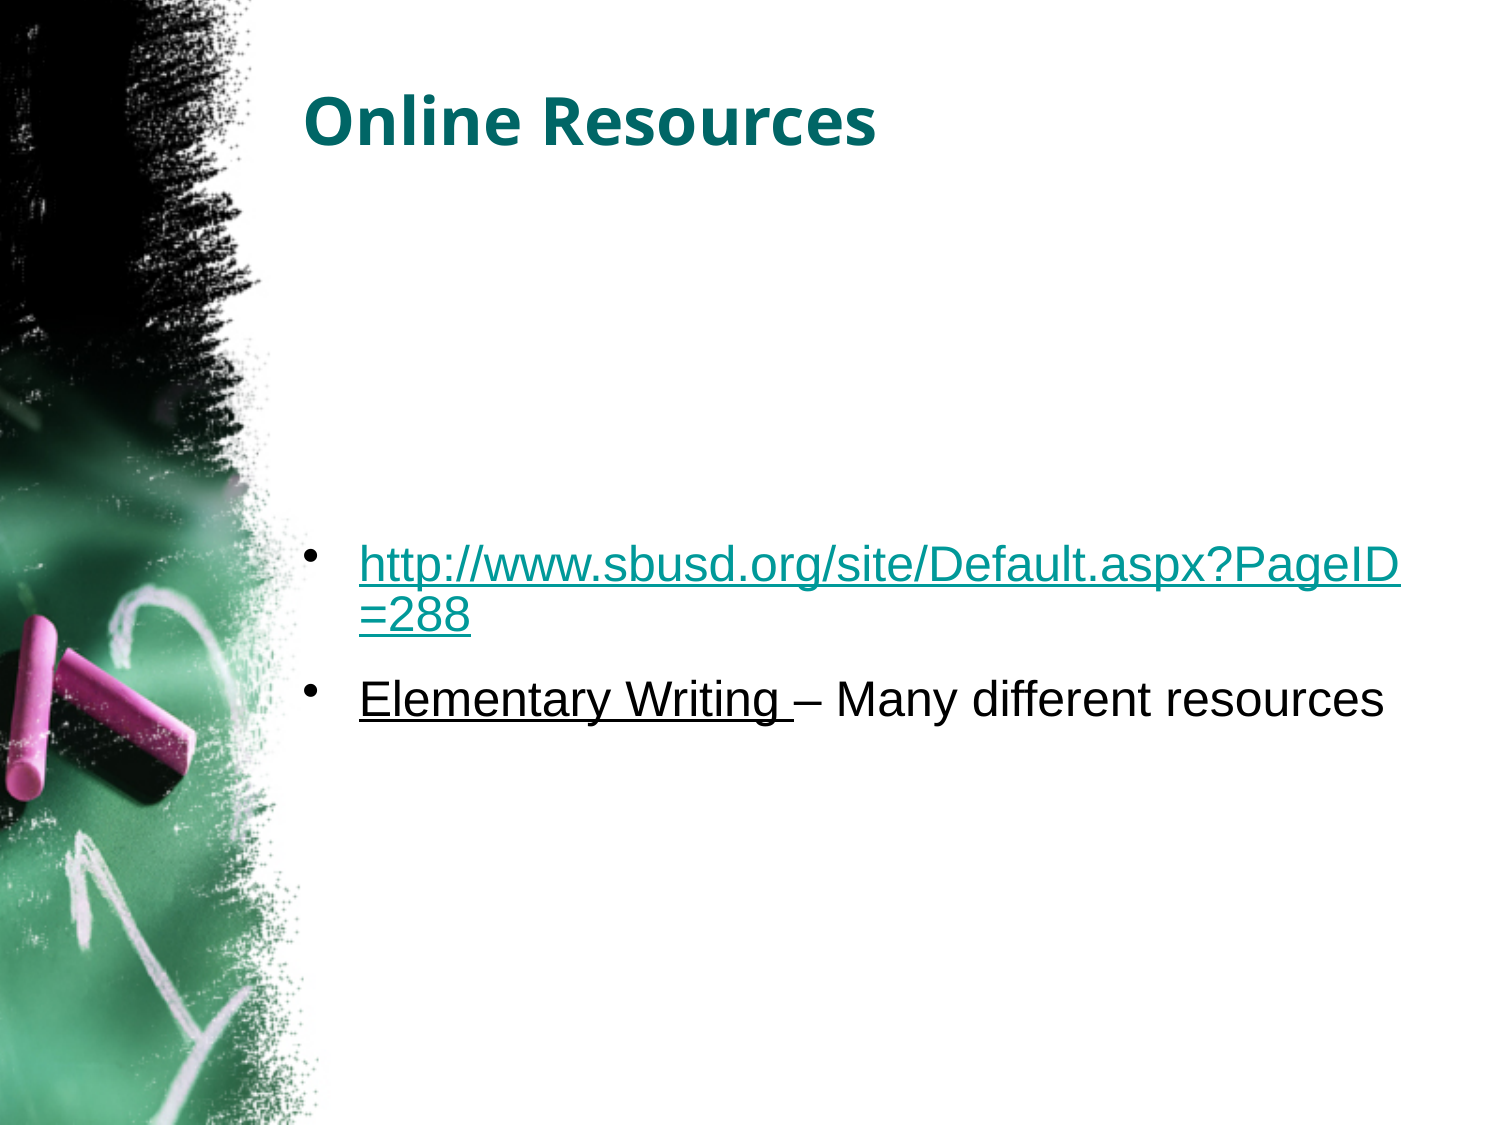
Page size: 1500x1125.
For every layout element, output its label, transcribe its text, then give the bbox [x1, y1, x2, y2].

picture [0, 0, 1500, 1125]
title Online Resources [287, 50, 1438, 188]
list http://www.sbusd.org/site/Default.aspx?PageID=288 Elementary Writing – Many different resources [287, 228, 1438, 979]
